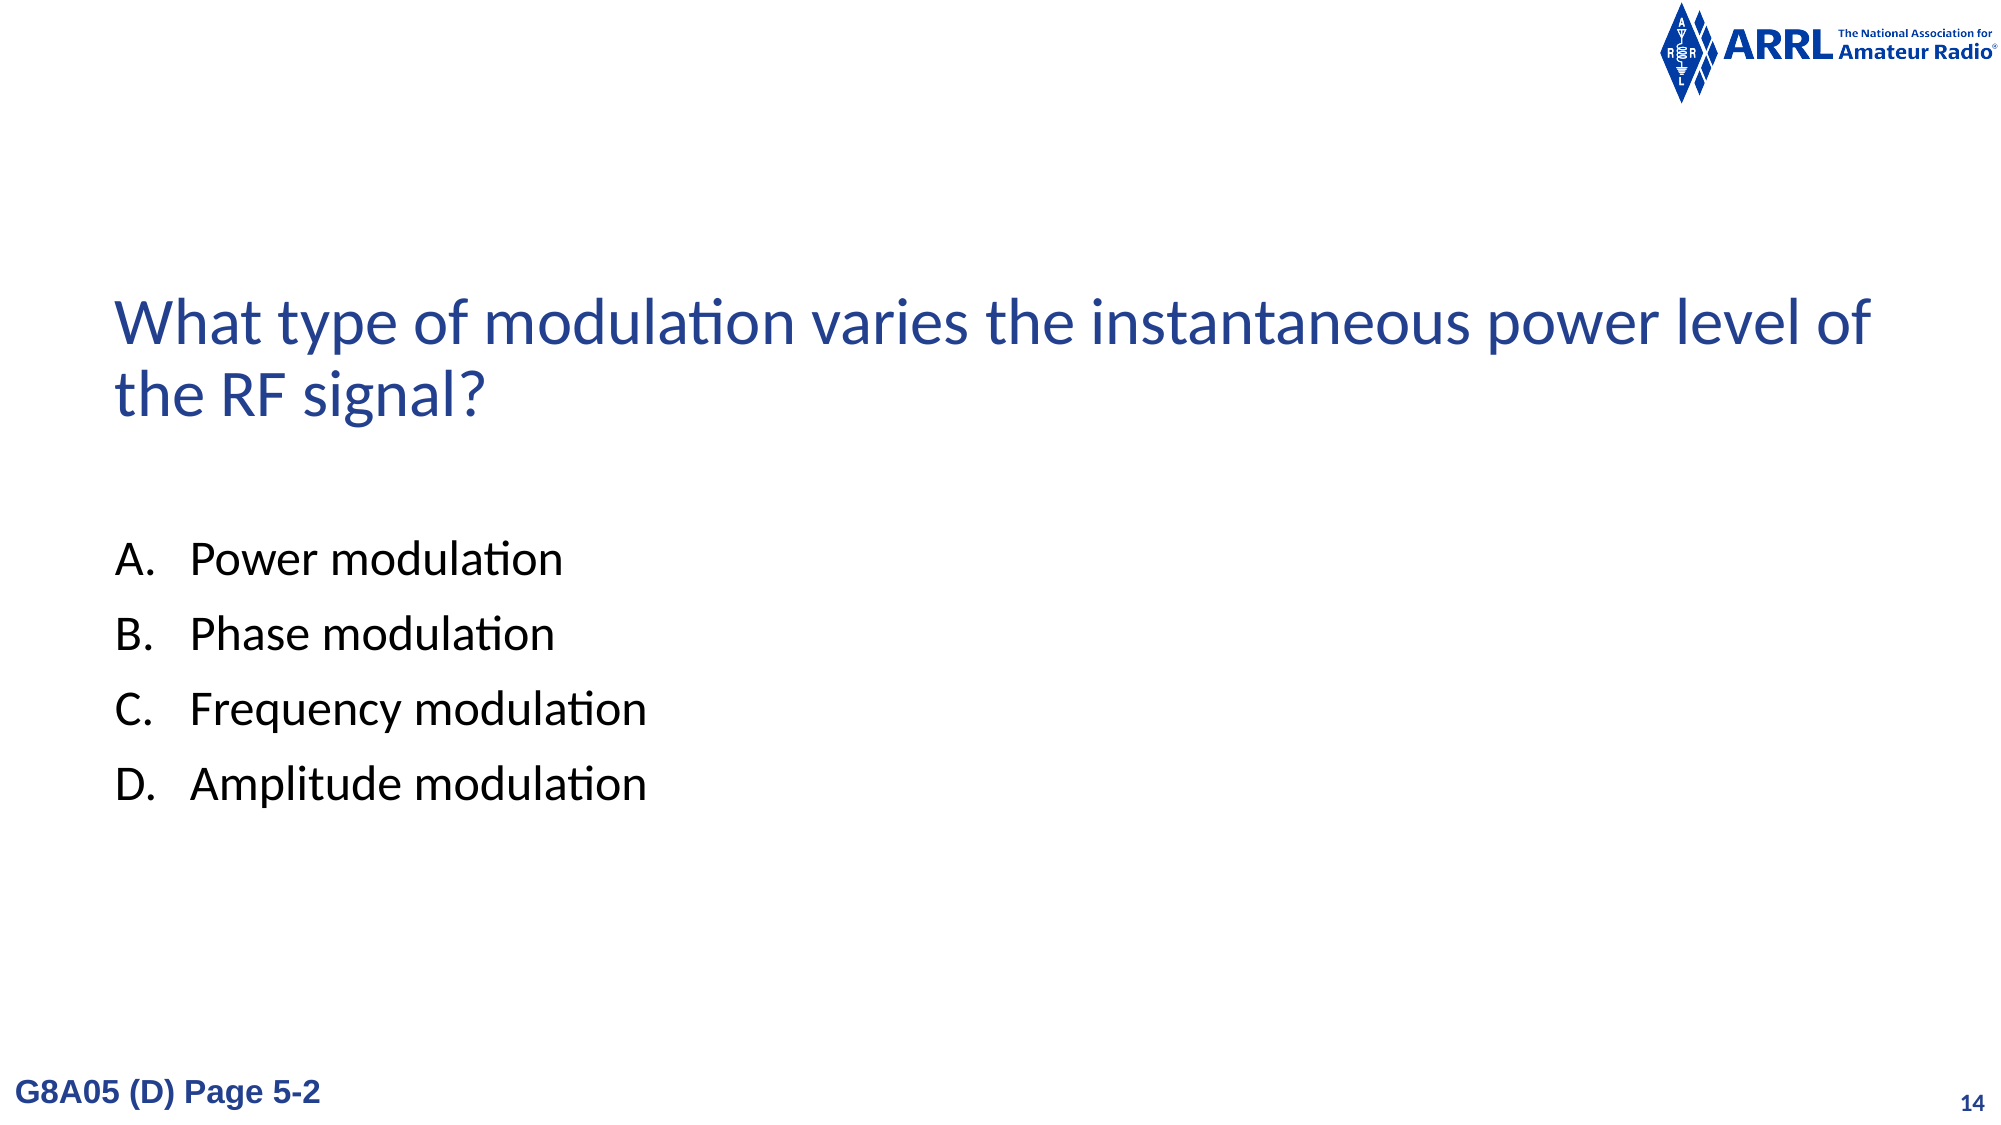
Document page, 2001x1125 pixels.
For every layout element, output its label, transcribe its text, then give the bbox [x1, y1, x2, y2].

list Power modulation Phase modulation Frequency modulation Amplitude modulation [99, 525, 1900, 1005]
text_box G8A05 (D) Page 5-2 [0, 1062, 1313, 1118]
picture [1658, 0, 1999, 106]
text_box 14 [1899, 1079, 2000, 1125]
title What type of modulation varies the instantaneous power level of the RF signal? [99, 249, 1900, 468]
